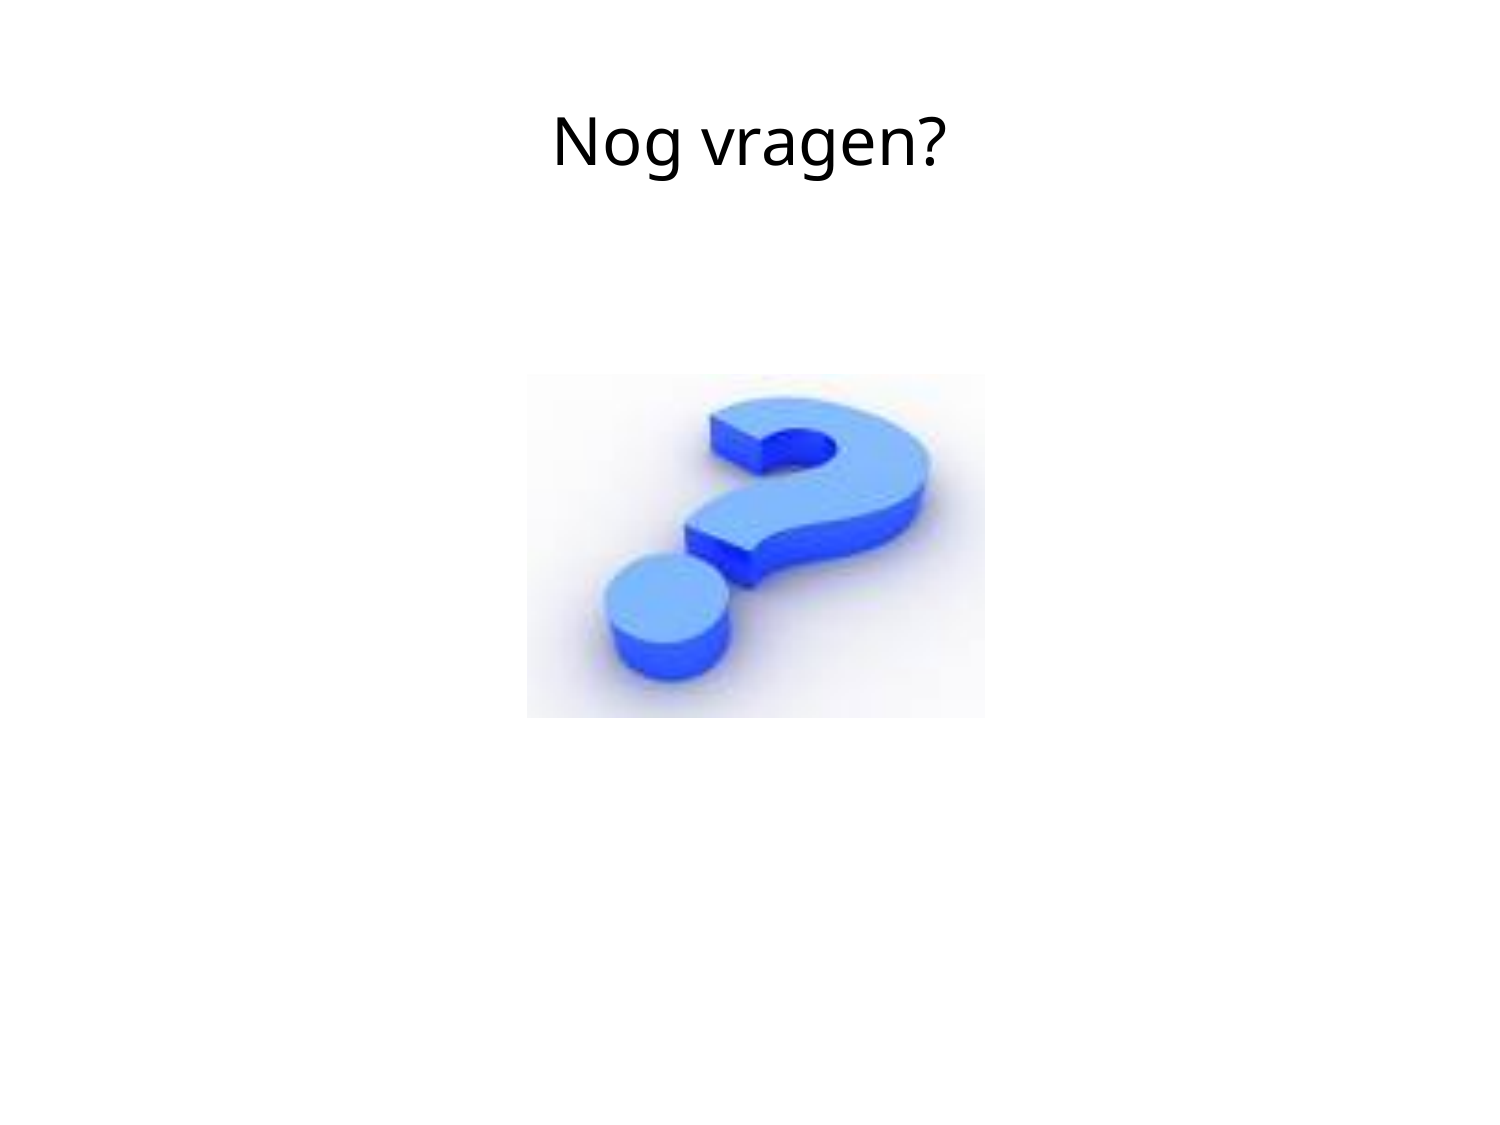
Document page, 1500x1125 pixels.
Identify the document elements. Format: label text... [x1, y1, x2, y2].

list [527, 374, 985, 718]
title Nog vragen? [75, 45, 1425, 233]
